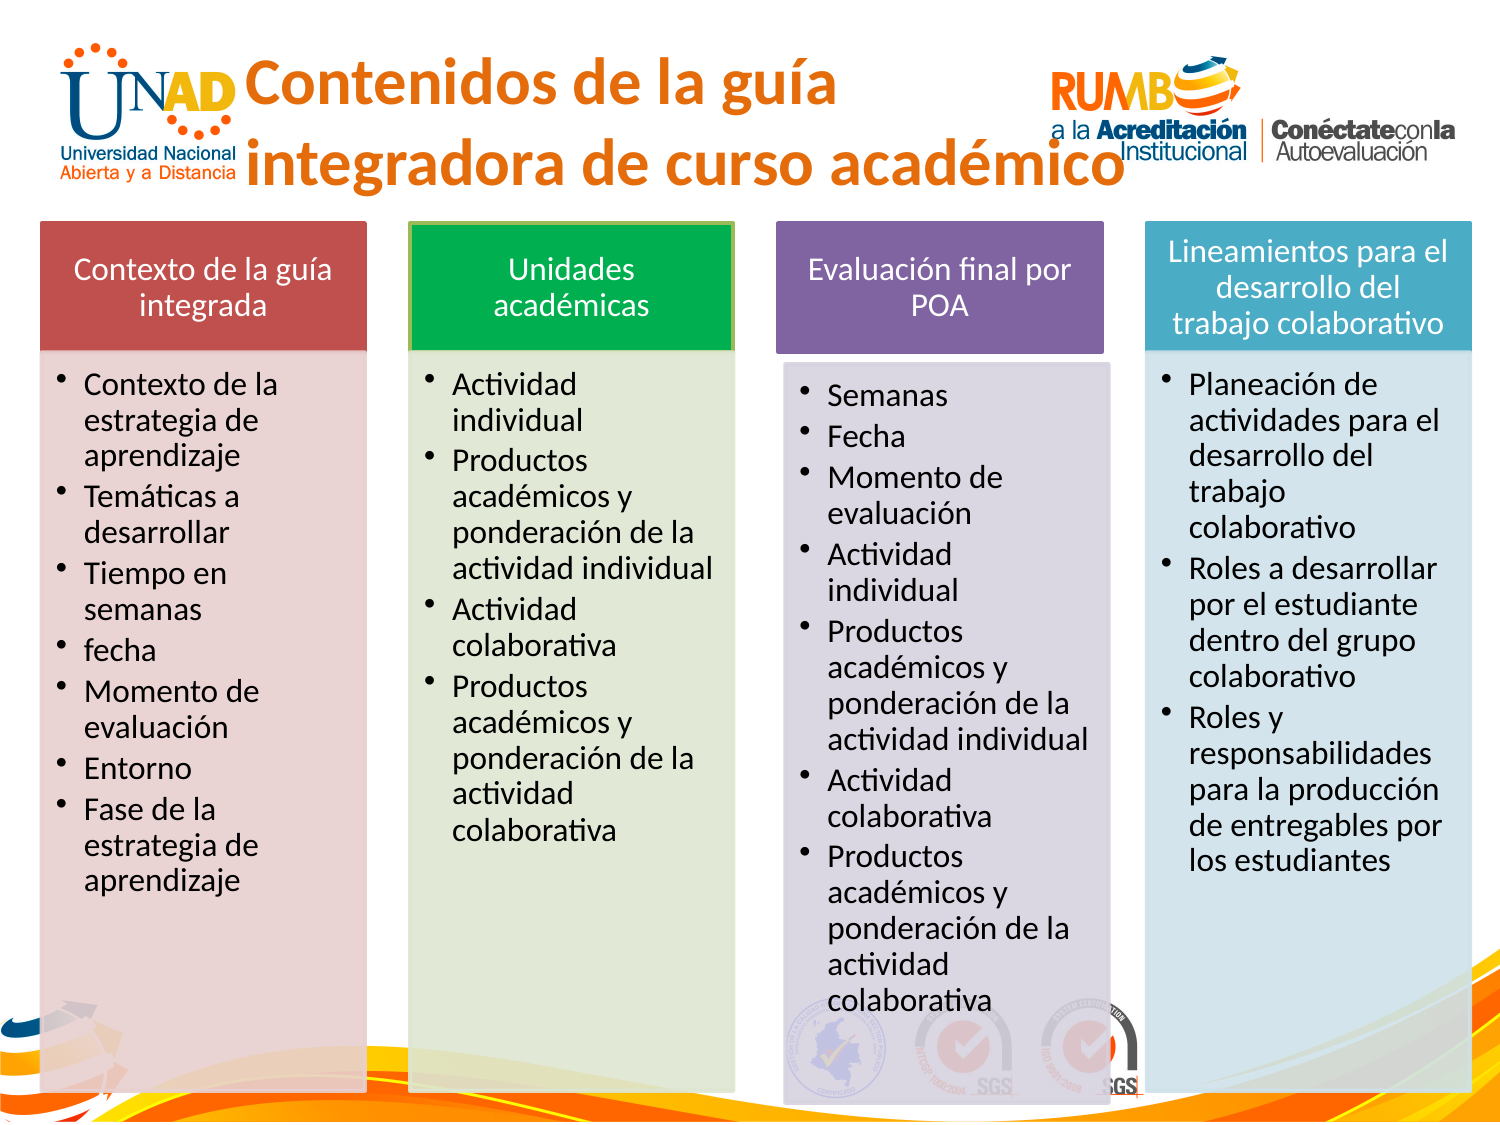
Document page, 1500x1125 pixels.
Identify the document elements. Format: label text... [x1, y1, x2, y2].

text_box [41, 207, 1471, 1107]
text_box Contenidos de la guía integradora de curso académico [230, 30, 1199, 206]
picture [0, 0, 1500, 1125]
